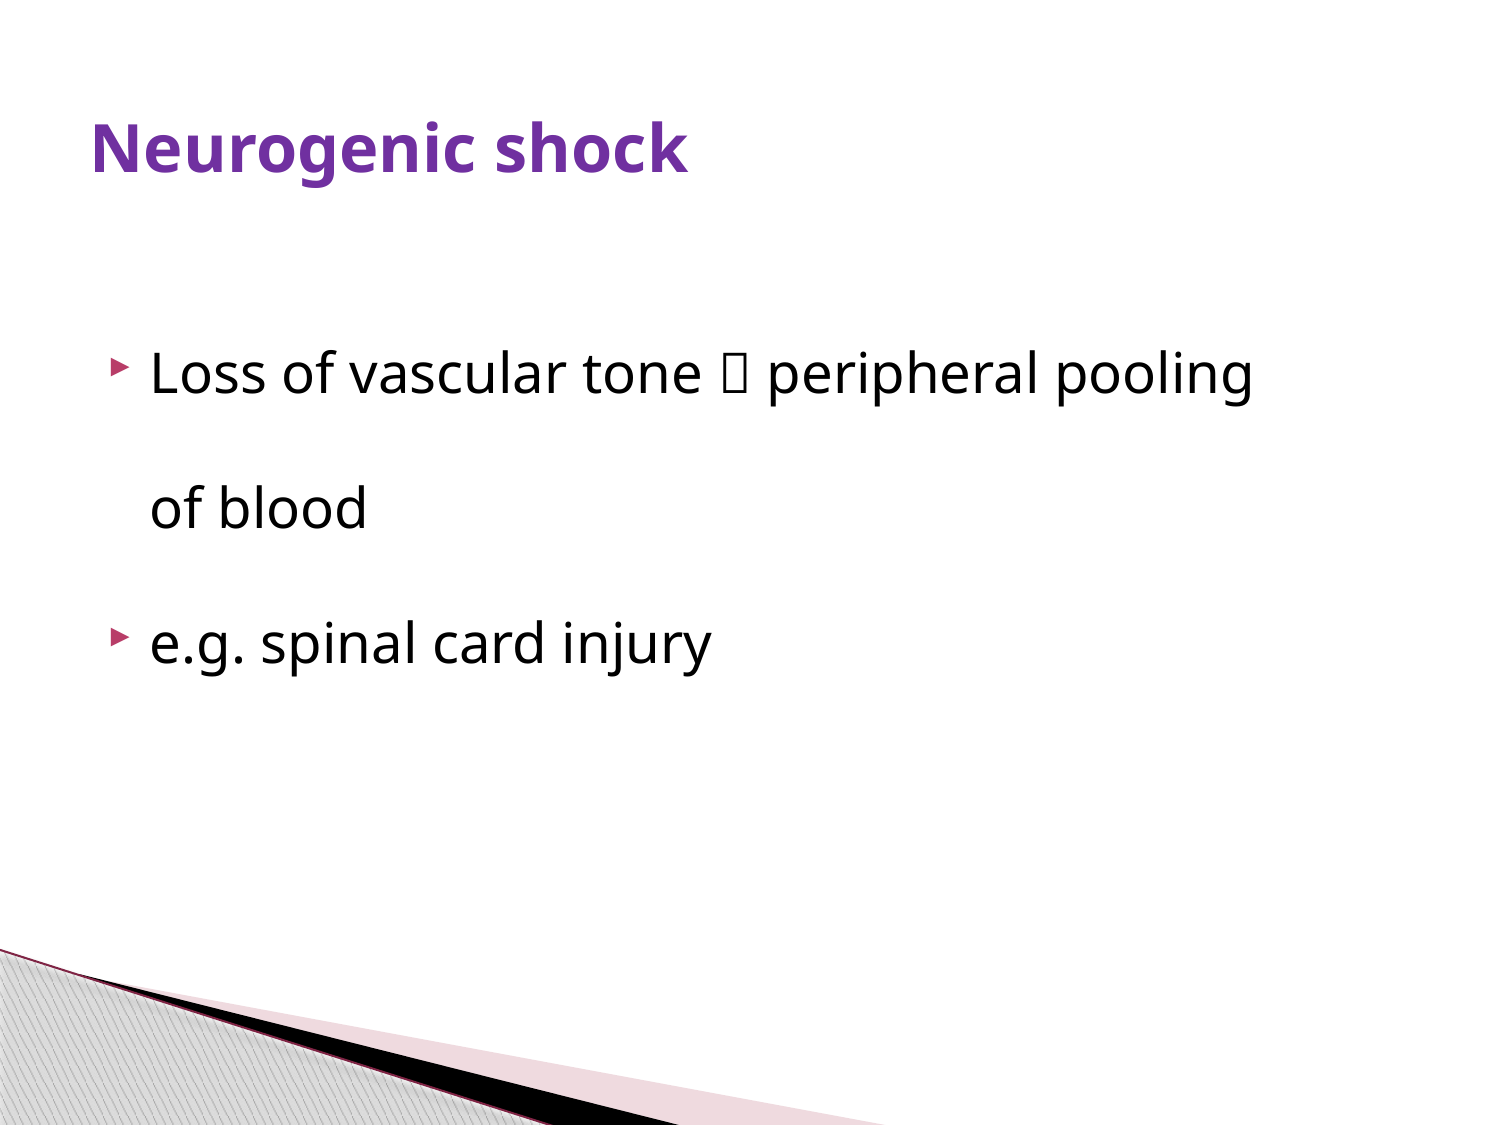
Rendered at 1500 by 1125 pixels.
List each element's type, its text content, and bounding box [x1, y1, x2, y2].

title Neurogenic shock [75, 45, 1425, 233]
list Loss of vascular tone  peripheral pooling of blood e.g. spinal card injury [75, 262, 1300, 1062]
